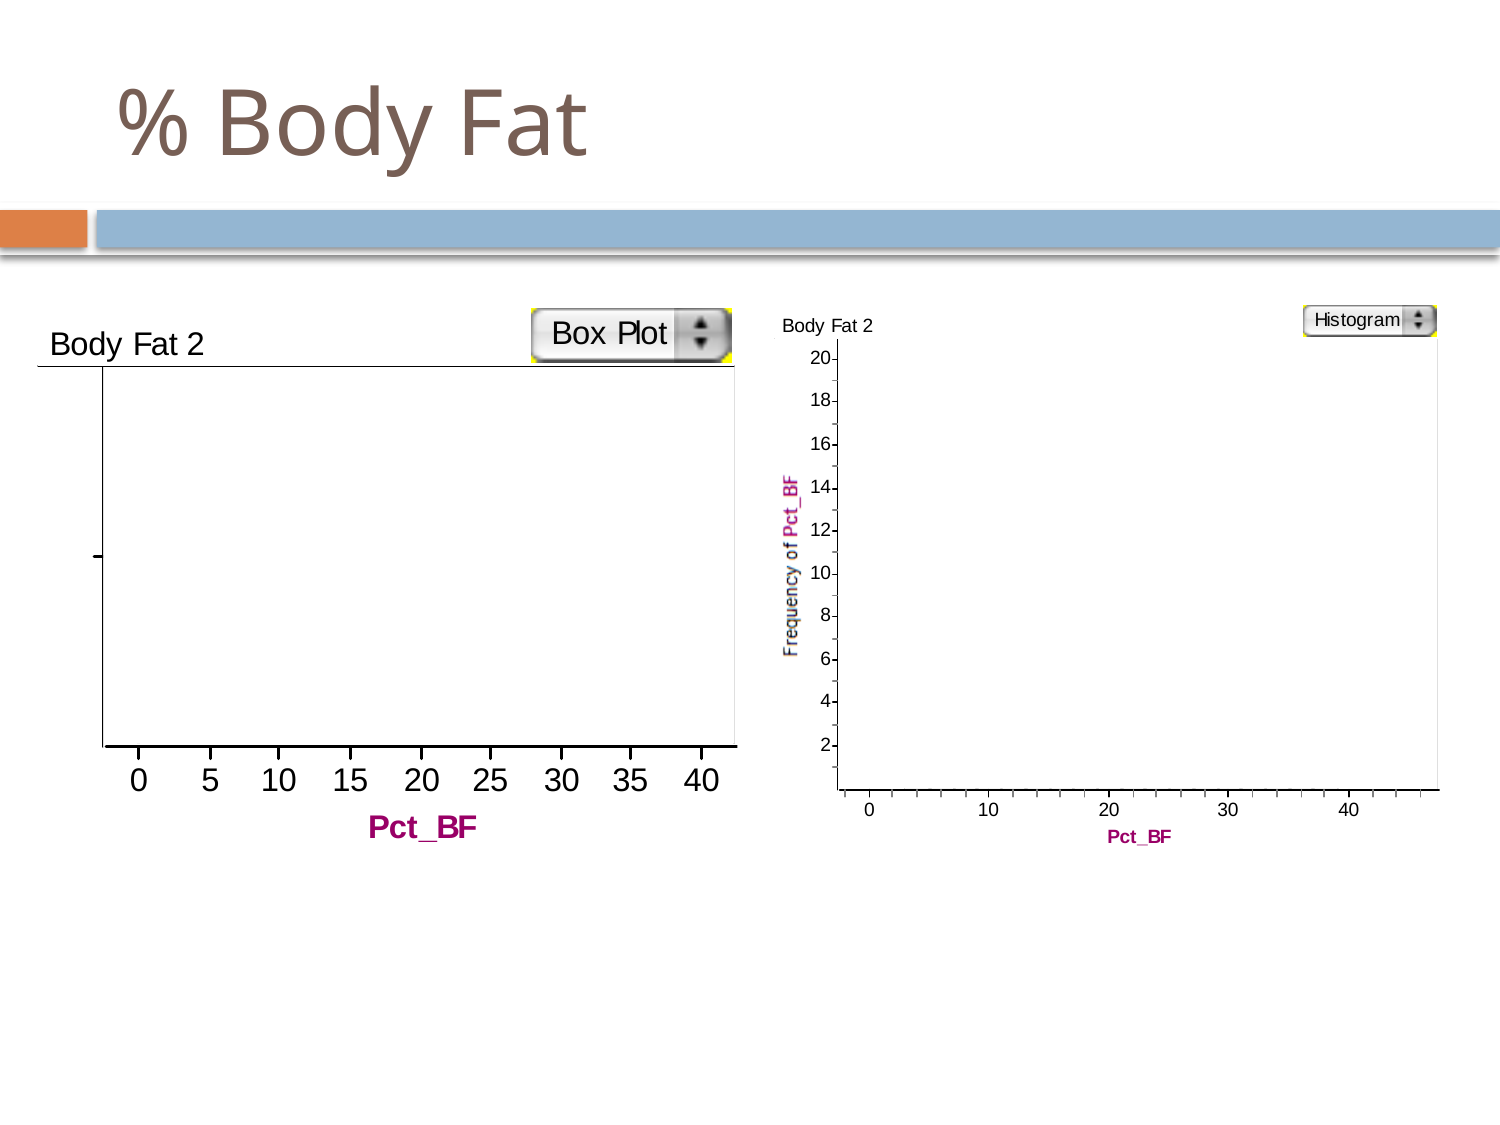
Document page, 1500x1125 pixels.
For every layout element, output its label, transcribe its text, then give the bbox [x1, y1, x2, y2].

picture [774, 299, 1441, 852]
picture [37, 299, 738, 852]
title % Body Fat [100, 37, 1438, 200]
